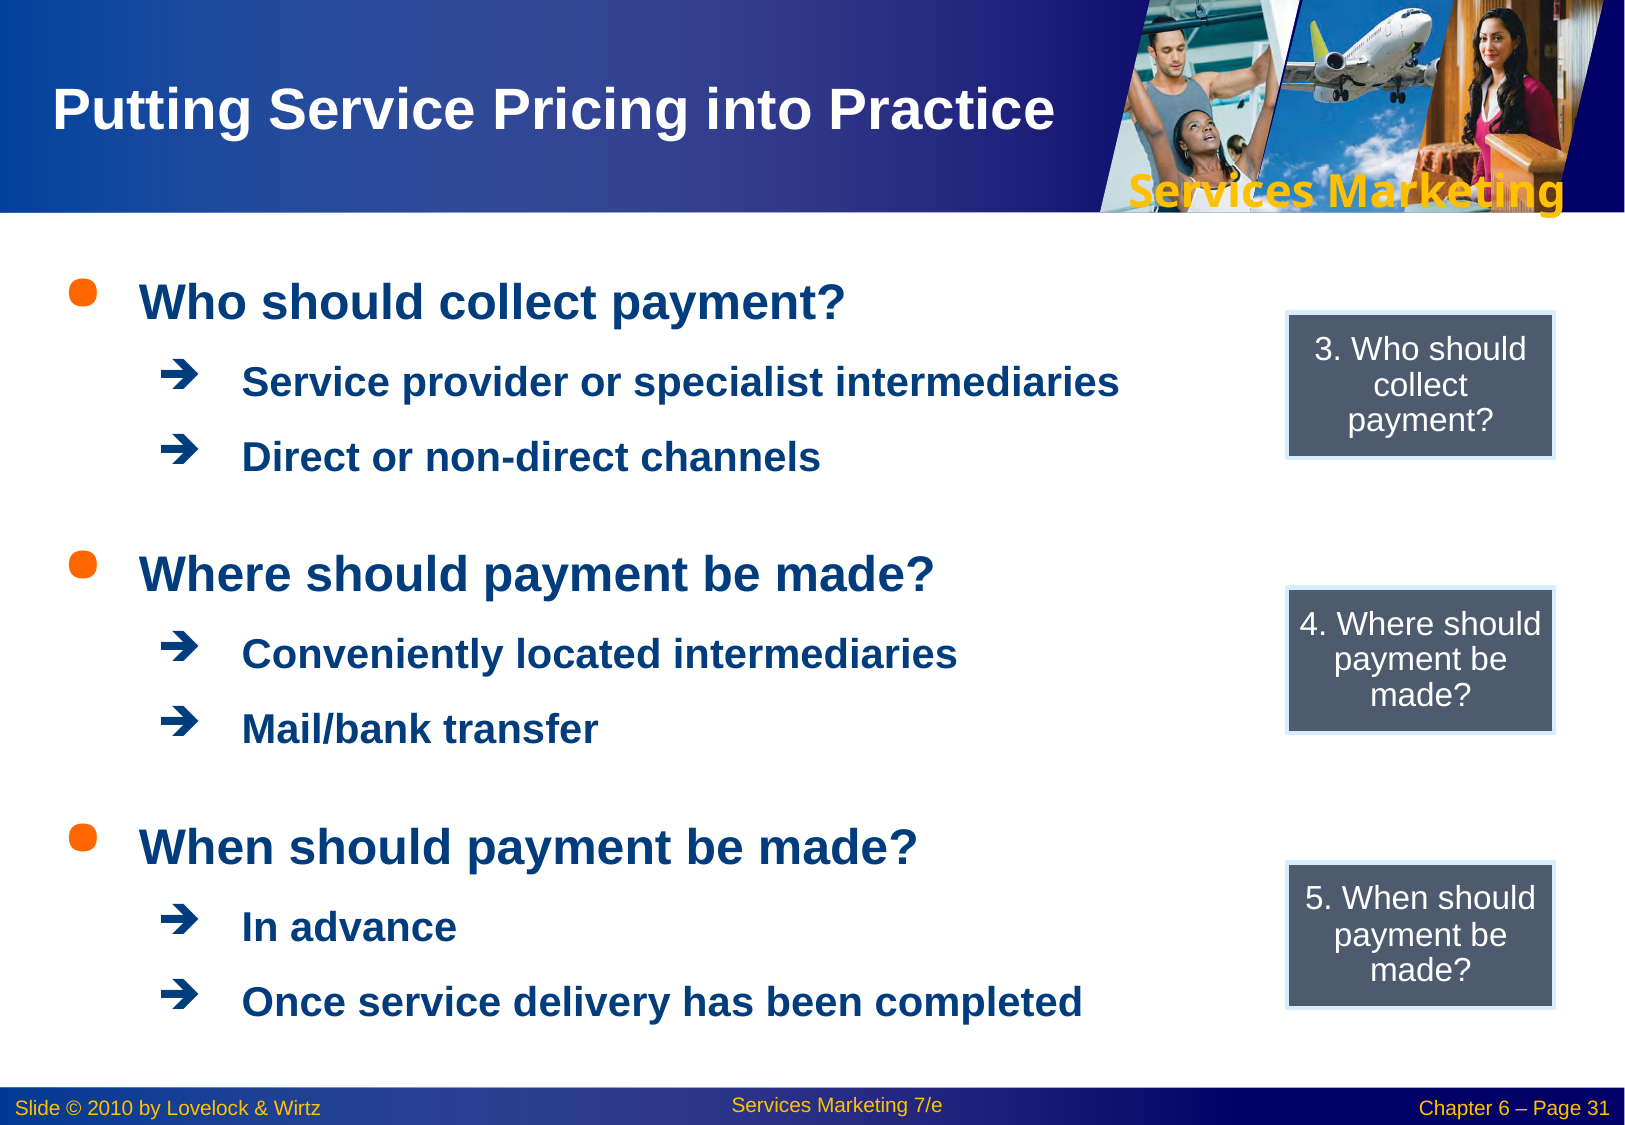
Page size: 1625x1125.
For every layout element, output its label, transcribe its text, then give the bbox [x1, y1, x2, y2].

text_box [1286, 312, 1555, 459]
picture [1162, 186, 1172, 192]
picture [1546, 187, 1556, 202]
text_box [1286, 587, 1555, 734]
picture [1100, 0, 1604, 213]
list Who should collect payment? Service provider or specialist intermediaries Direct or non-direct channels Where should payment be made? Conveniently located intermediaries Mail/bank transfer When should payment be made? In advance Once service delivery has been completed [49, 261, 1588, 1051]
title Putting Service Pricing into Practice [36, 37, 1088, 176]
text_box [1286, 862, 1555, 1009]
